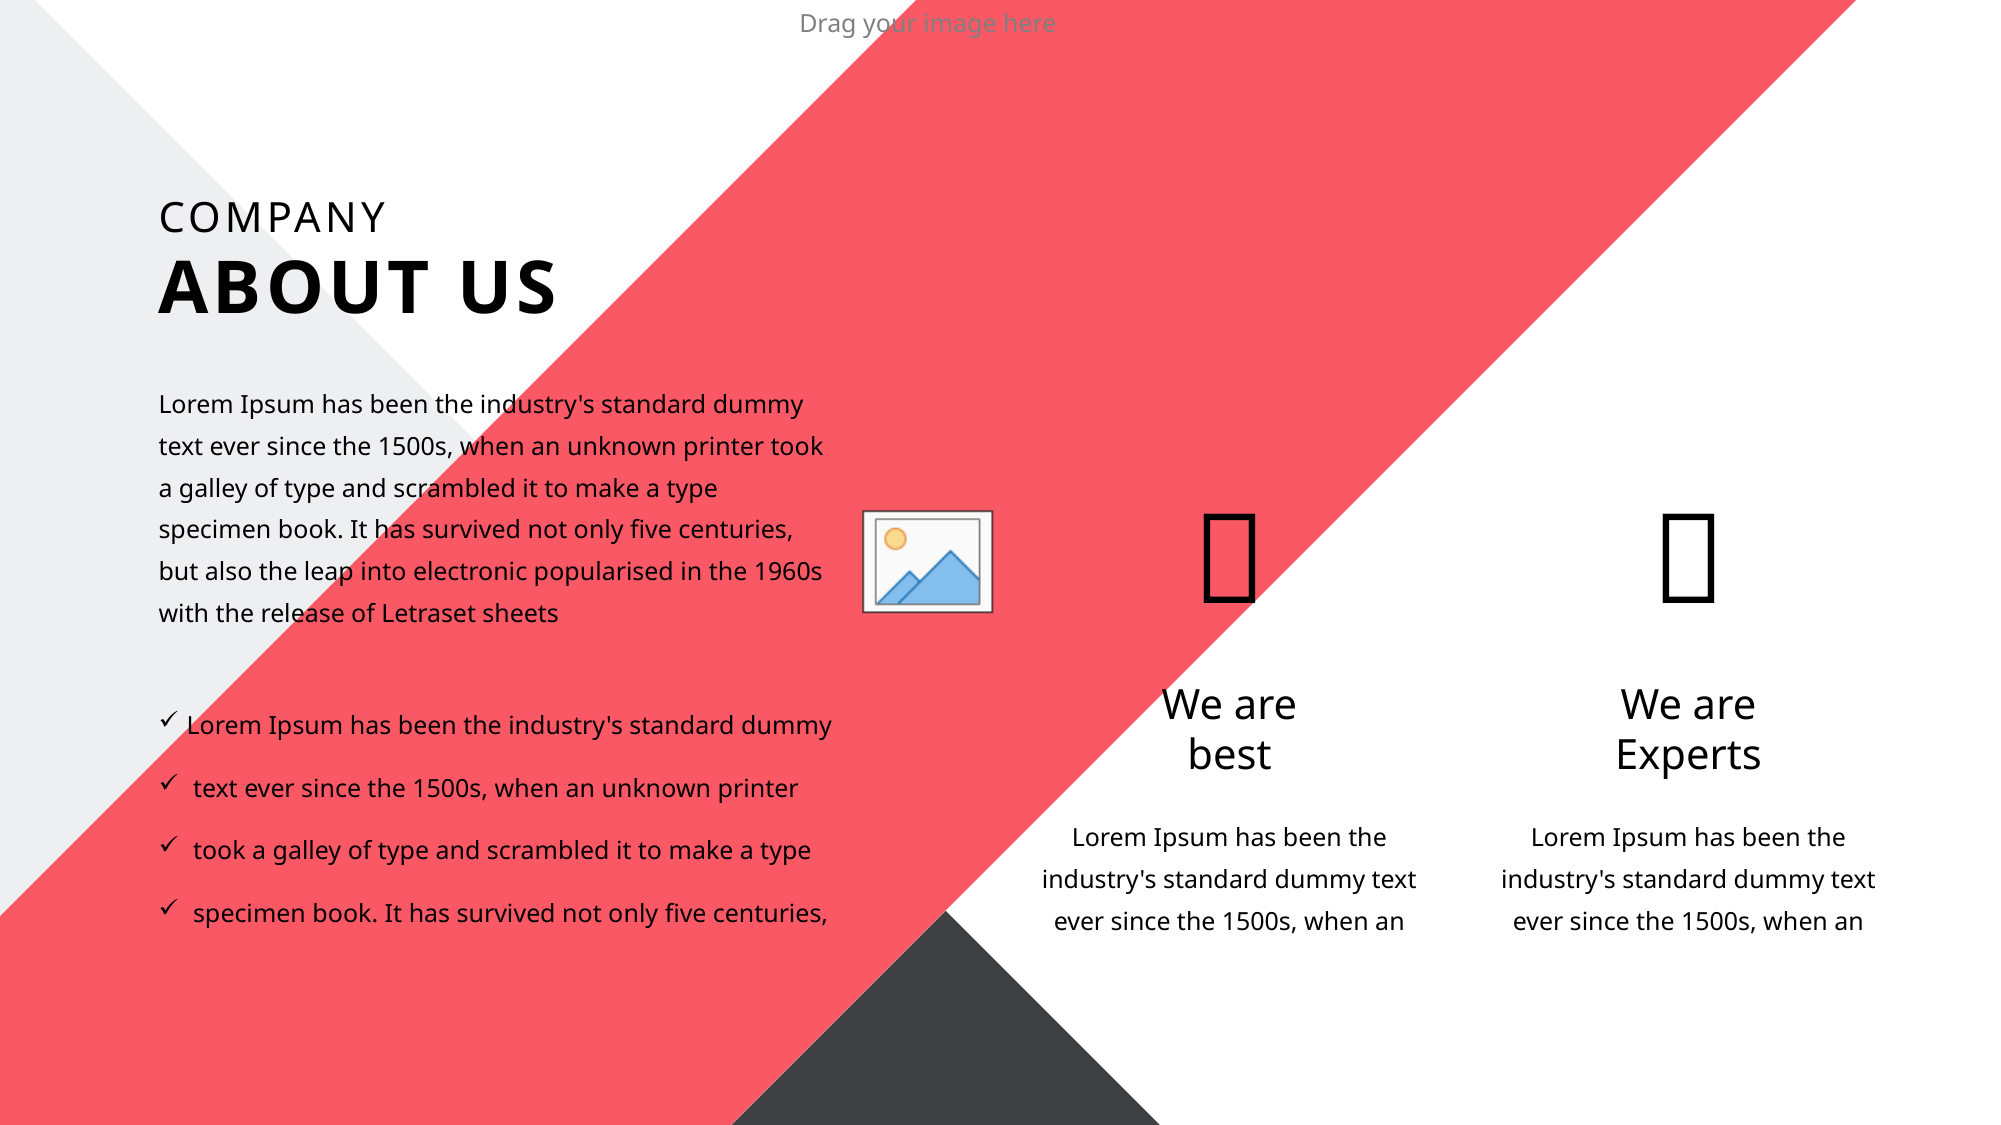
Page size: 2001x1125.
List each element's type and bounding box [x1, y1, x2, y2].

picture [0, 0, 1857, 1125]
text_box [1857, 470, 1898, 945]
